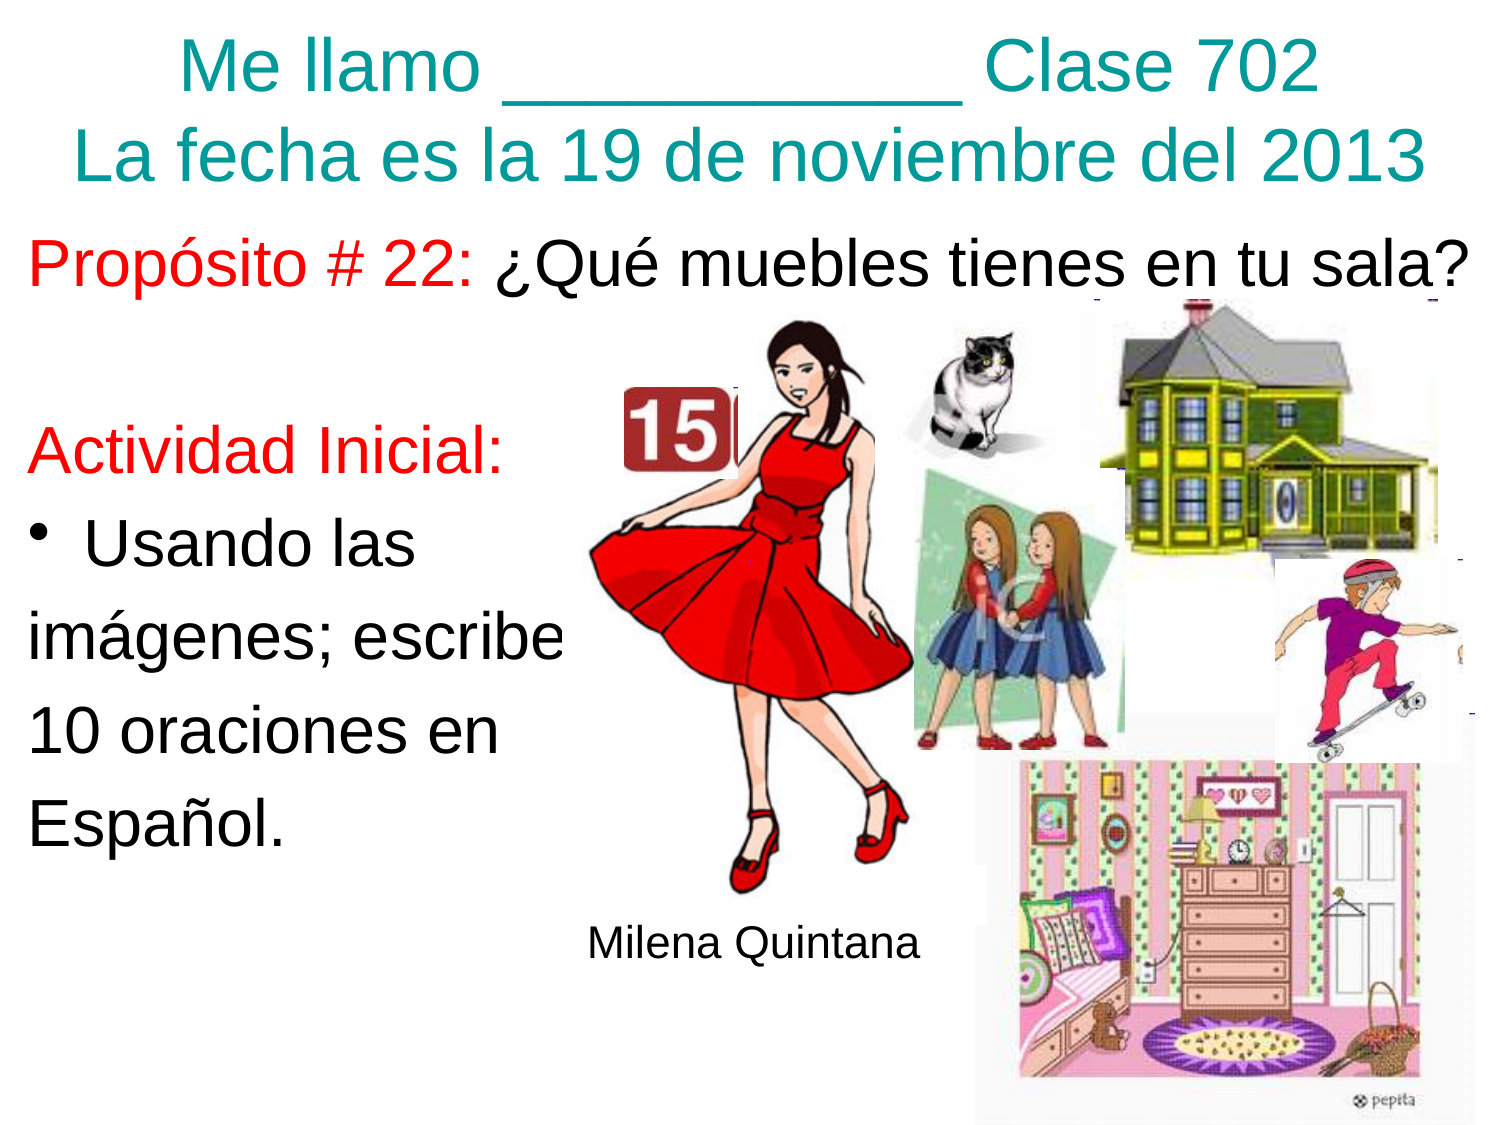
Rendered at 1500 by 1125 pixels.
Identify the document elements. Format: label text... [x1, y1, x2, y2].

text_box Milena Quintana [572, 934, 936, 975]
title Me llamo ___________ Clase 702 La fecha es la 19 de noviembre del 2013 [0, 12, 1500, 200]
picture [562, 299, 1476, 1125]
list Propósito # 22: ¿Qué muebles tienes en tu sala? Actividad Inicial: Usando las imágenes; escribe 10 oraciones en Español. [12, 212, 1488, 1113]
